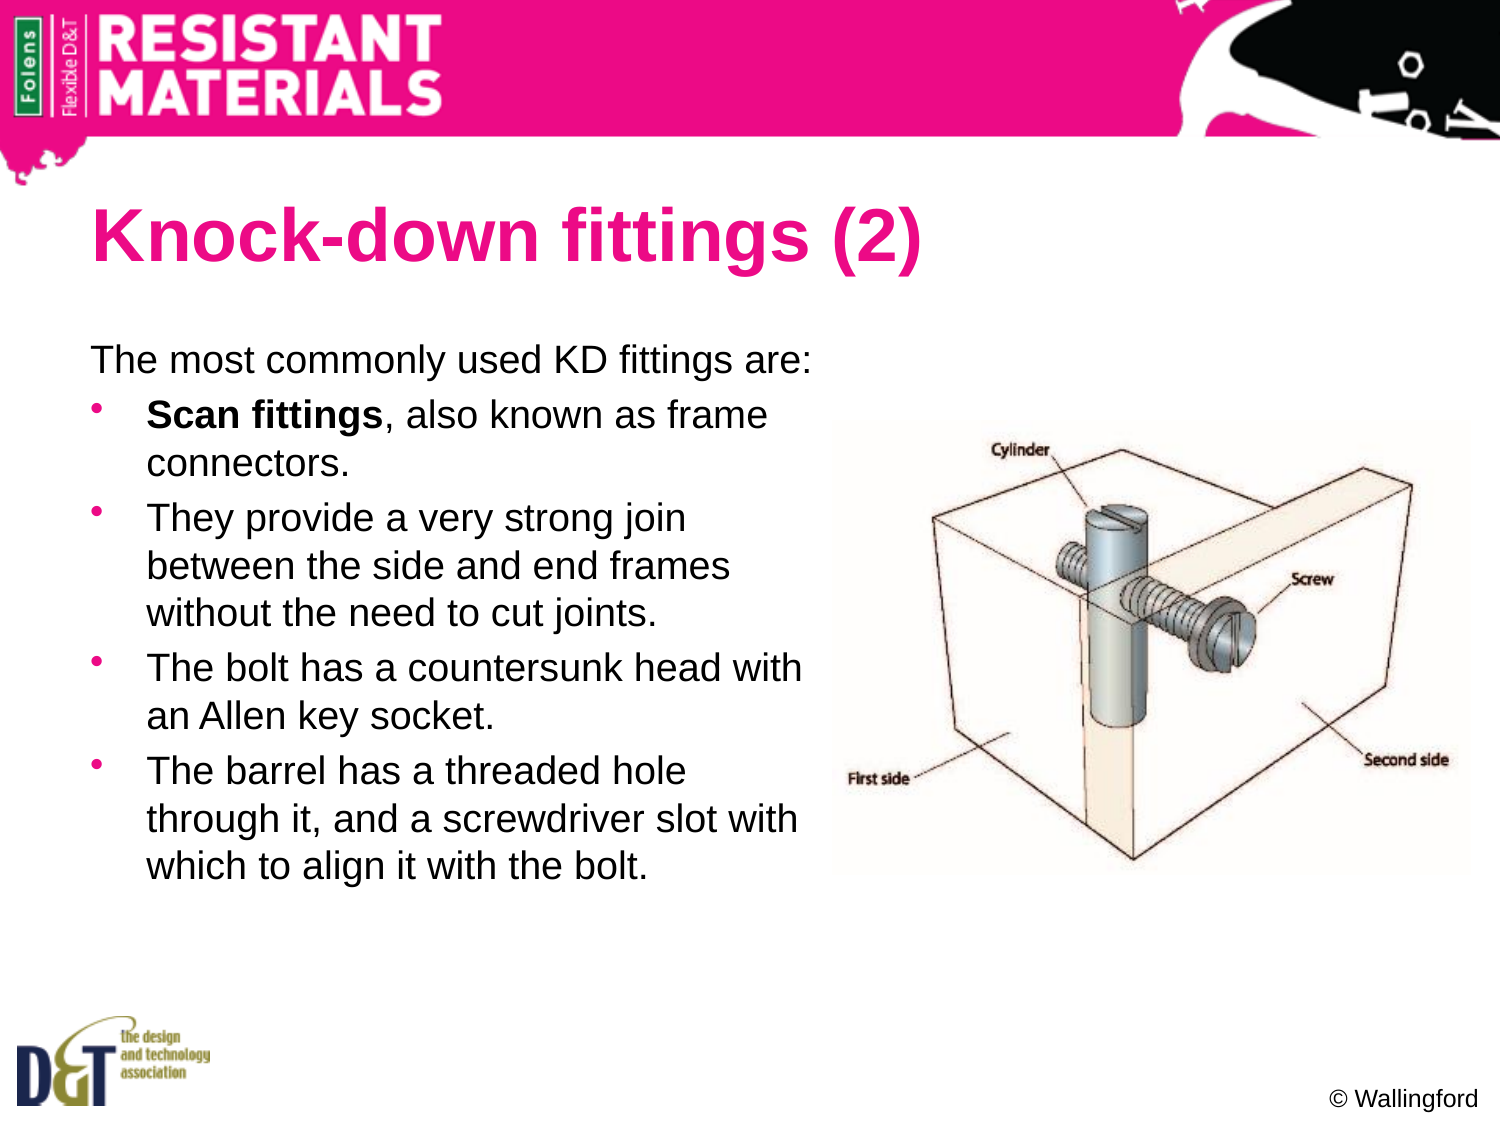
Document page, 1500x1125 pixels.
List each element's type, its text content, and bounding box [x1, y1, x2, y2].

picture [0, 0, 1500, 1125]
list The most commonly used KD fittings are: Scan fittings, also known as frame connectors. They provide a very strong join between the side and end frames without the need to cut joints. The bolt has a countersunk head with an Allen key socket. The barrel has a threaded hole through it, and a screwdriver slot with which to align it with the bolt. [75, 326, 833, 1005]
text_box © Wallingford [1257, 1074, 1495, 1125]
title Knock-down fittings (2) [76, 160, 1427, 301]
